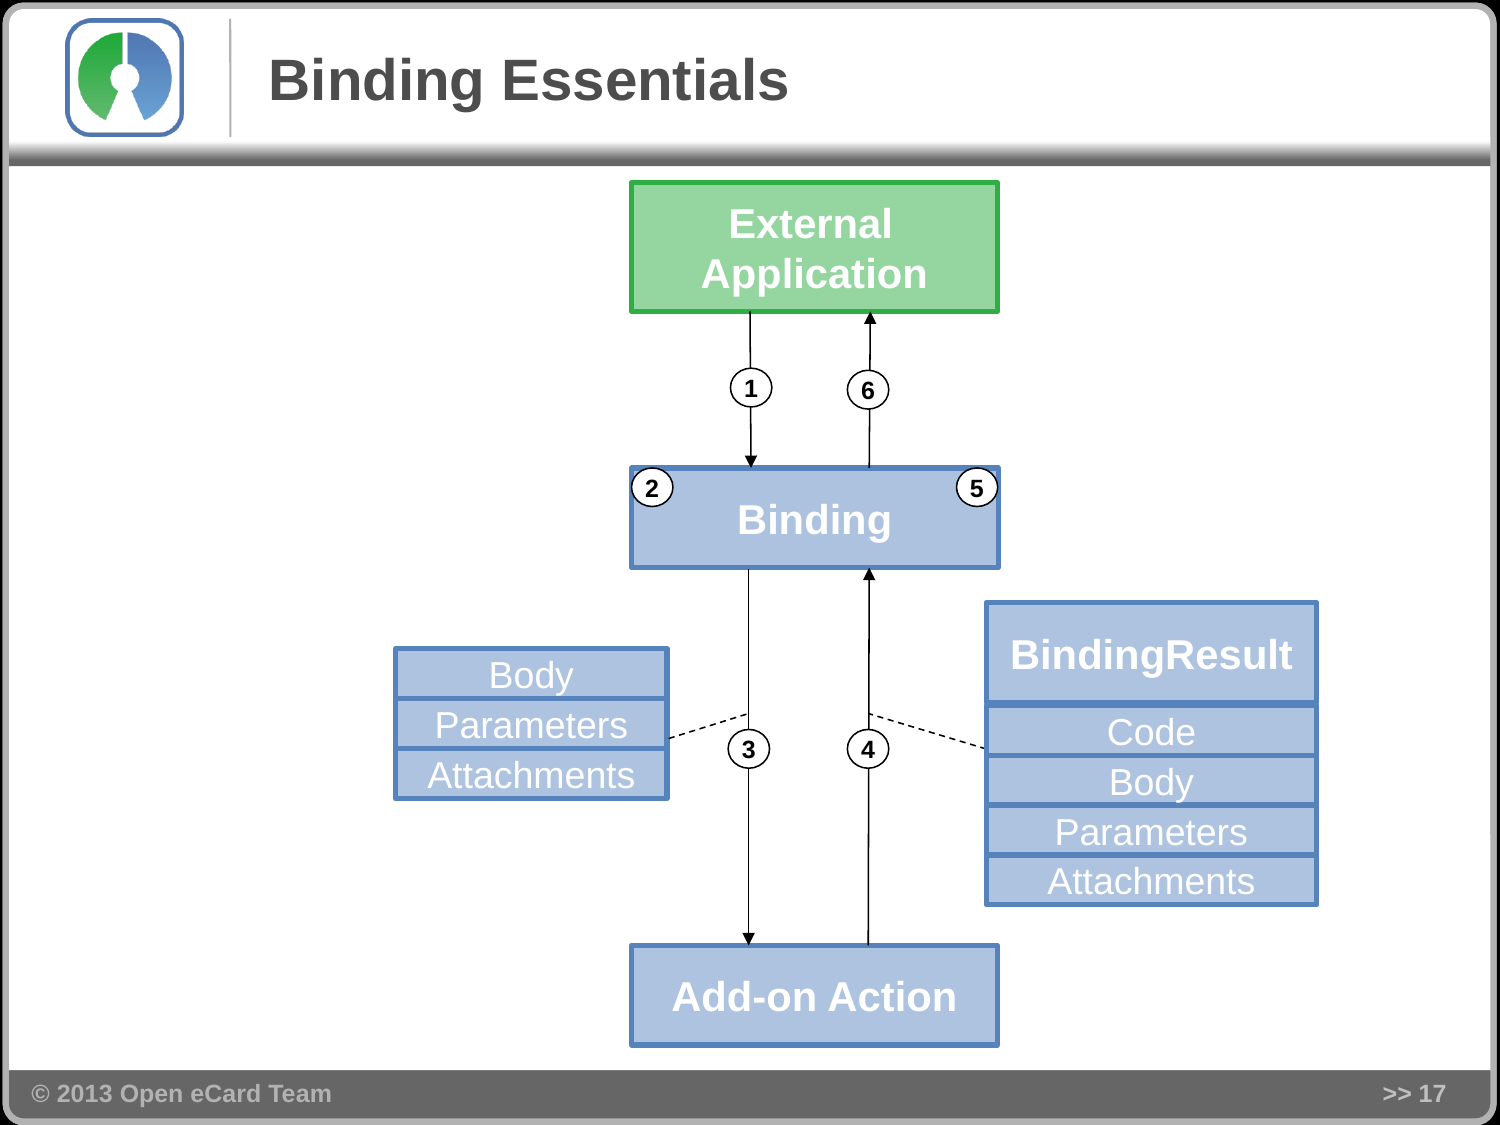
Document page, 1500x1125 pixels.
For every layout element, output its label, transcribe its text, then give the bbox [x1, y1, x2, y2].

text_box 1 [730, 369, 744, 406]
slide_number >> 17 [1367, 1070, 1500, 1125]
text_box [668, 713, 749, 739]
text_box 2 [631, 467, 673, 507]
text_box 6 [875, 371, 889, 408]
title Binding Essentials [254, 34, 1424, 190]
text_box 1 [756, 368, 772, 407]
text_box 4 [847, 730, 862, 768]
text_box 5 [956, 467, 998, 507]
picture [9, 18, 254, 168]
text_box External Application [631, 182, 998, 312]
text_box Add-on Action [631, 945, 998, 1045]
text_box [867, 713, 980, 750]
text_box 3 [728, 746, 744, 768]
text_box 4 [874, 757, 887, 768]
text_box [985, 602, 1318, 906]
text_box 3 [753, 730, 770, 768]
text_box Binding [631, 467, 999, 568]
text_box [395, 648, 668, 799]
picture [1424, 137, 1490, 168]
text_box 6 [847, 370, 863, 409]
